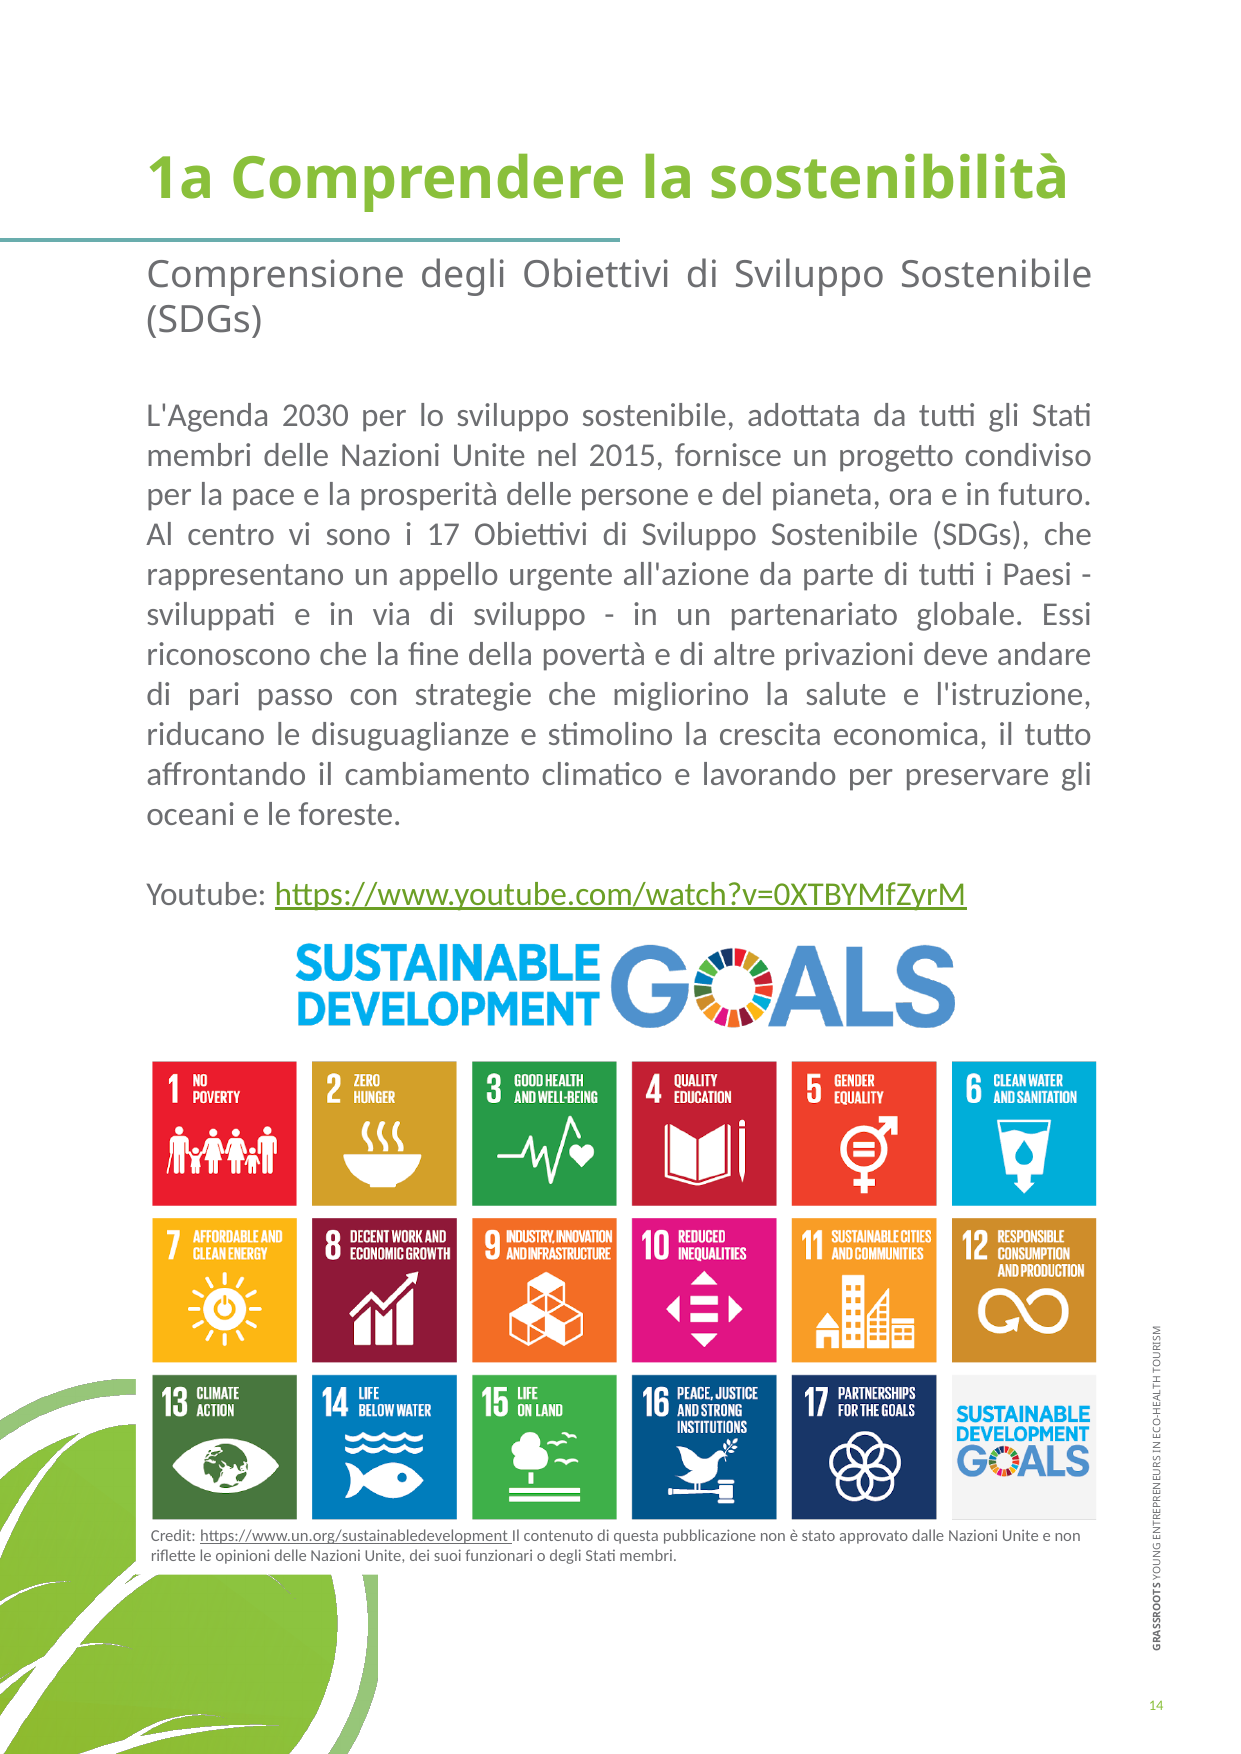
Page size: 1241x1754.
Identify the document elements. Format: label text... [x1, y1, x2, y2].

slide_number 14 [1125, 1666, 1187, 1743]
list 1a Comprendere la sostenibilità [131, 132, 1109, 242]
list L'Agenda 2030 per lo sviluppo sostenibile, adottata da tutti gli Stati membri delle Nazioni Unite nel 2015, fornisce un progetto condiviso per la pace e la prosperità delle persone e del pianeta, ora e in futuro. Al centro vi sono i 17 Obiettivi di Sviluppo Sostenibile (SDGs), che rappresentano un appello urgente all'azione da parte di tutti i Paesi - sviluppati e in via di sviluppo - in un partenariato globale. Essi riconoscono che la fine della povertà e di altre privazioni deve andare di pari passo con strategie che migliorino la salute e l'istruzione, riducano le disuguaglianze e stimolino la crescita economica, il tutto affrontando il cambiamento climatico e lavorando per preservare gli oceani e le foreste. Youtube: https://www.youtube.com/watch?v=0XTBYMfZyrM [131, 385, 1109, 836]
picture [0, 838, 1137, 1754]
list Comprensione degli Obiettivi di Sviluppo Sostenibile (SDGs) [131, 242, 1109, 371]
